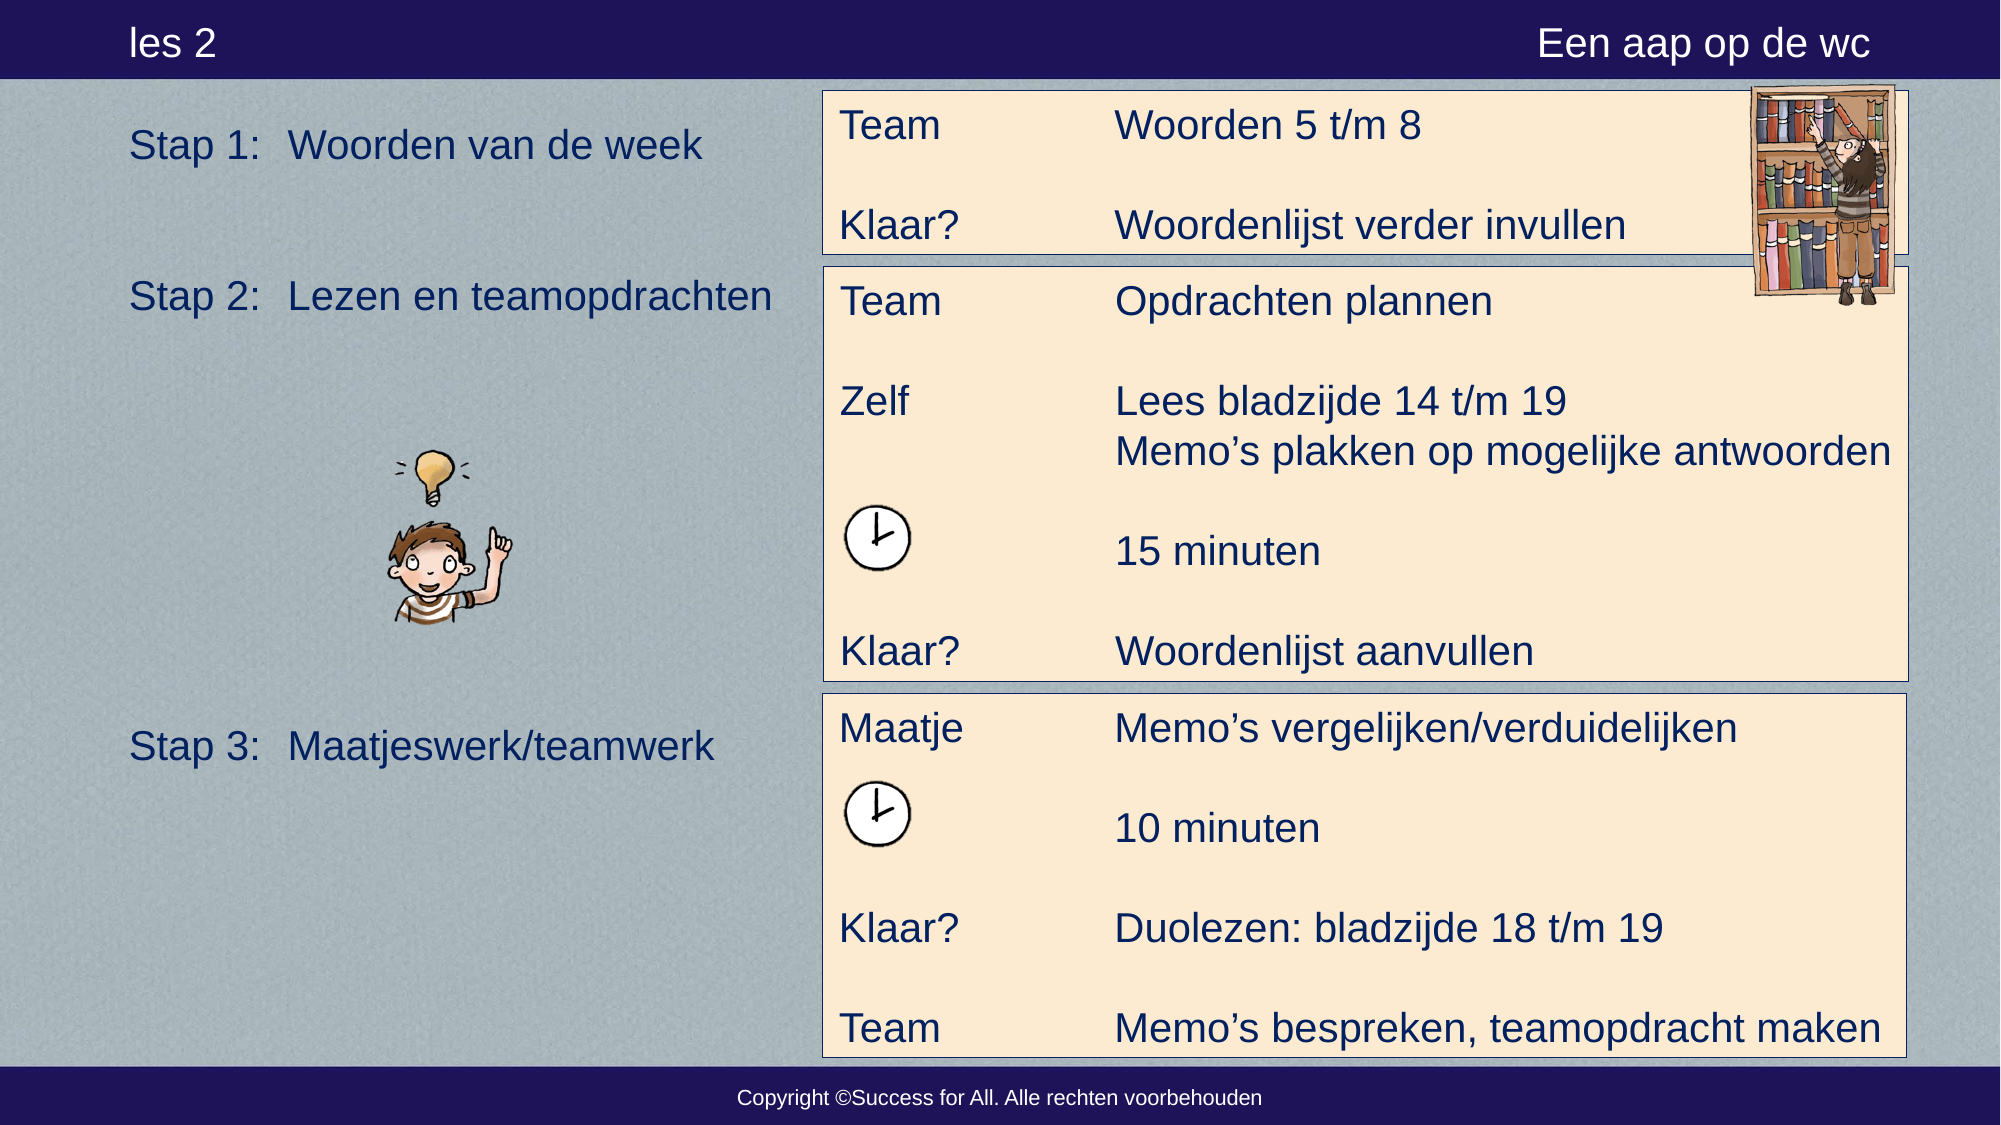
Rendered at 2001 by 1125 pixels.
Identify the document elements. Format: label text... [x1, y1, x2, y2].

text_box Een aap op de wc [999, 8, 1886, 73]
text_box Team Opdrachten plannen Zelf Lees bladzijde 14 t/m 19 Memo’s plakken op mogelijke antwoorden 15 minuten Klaar? Woordenlijst aanvullen [907, 266, 1909, 682]
text_box Copyright ©Success for All. Alle rechten voorbehouden [0, 1076, 2000, 1125]
text_box les 2 [114, 8, 354, 73]
picture [0, 0, 2001, 1125]
text_box Maatje Memo’s vergelijken/verduidelijken 10 minuten Klaar? Duolezen: bladzijde 18 t/m 19 Team Memo’s bespreken, teamopdracht maken [822, 693, 1907, 1058]
text_box Team Woorden 5 t/m 8 Klaar? Woordenlijst verder invullen [822, 90, 1735, 255]
text_box Stap 1: Woorden van de week Stap 2: Lezen en teamopdrachten Stap 3: Maatjeswerk/teamwerk [114, 111, 907, 776]
